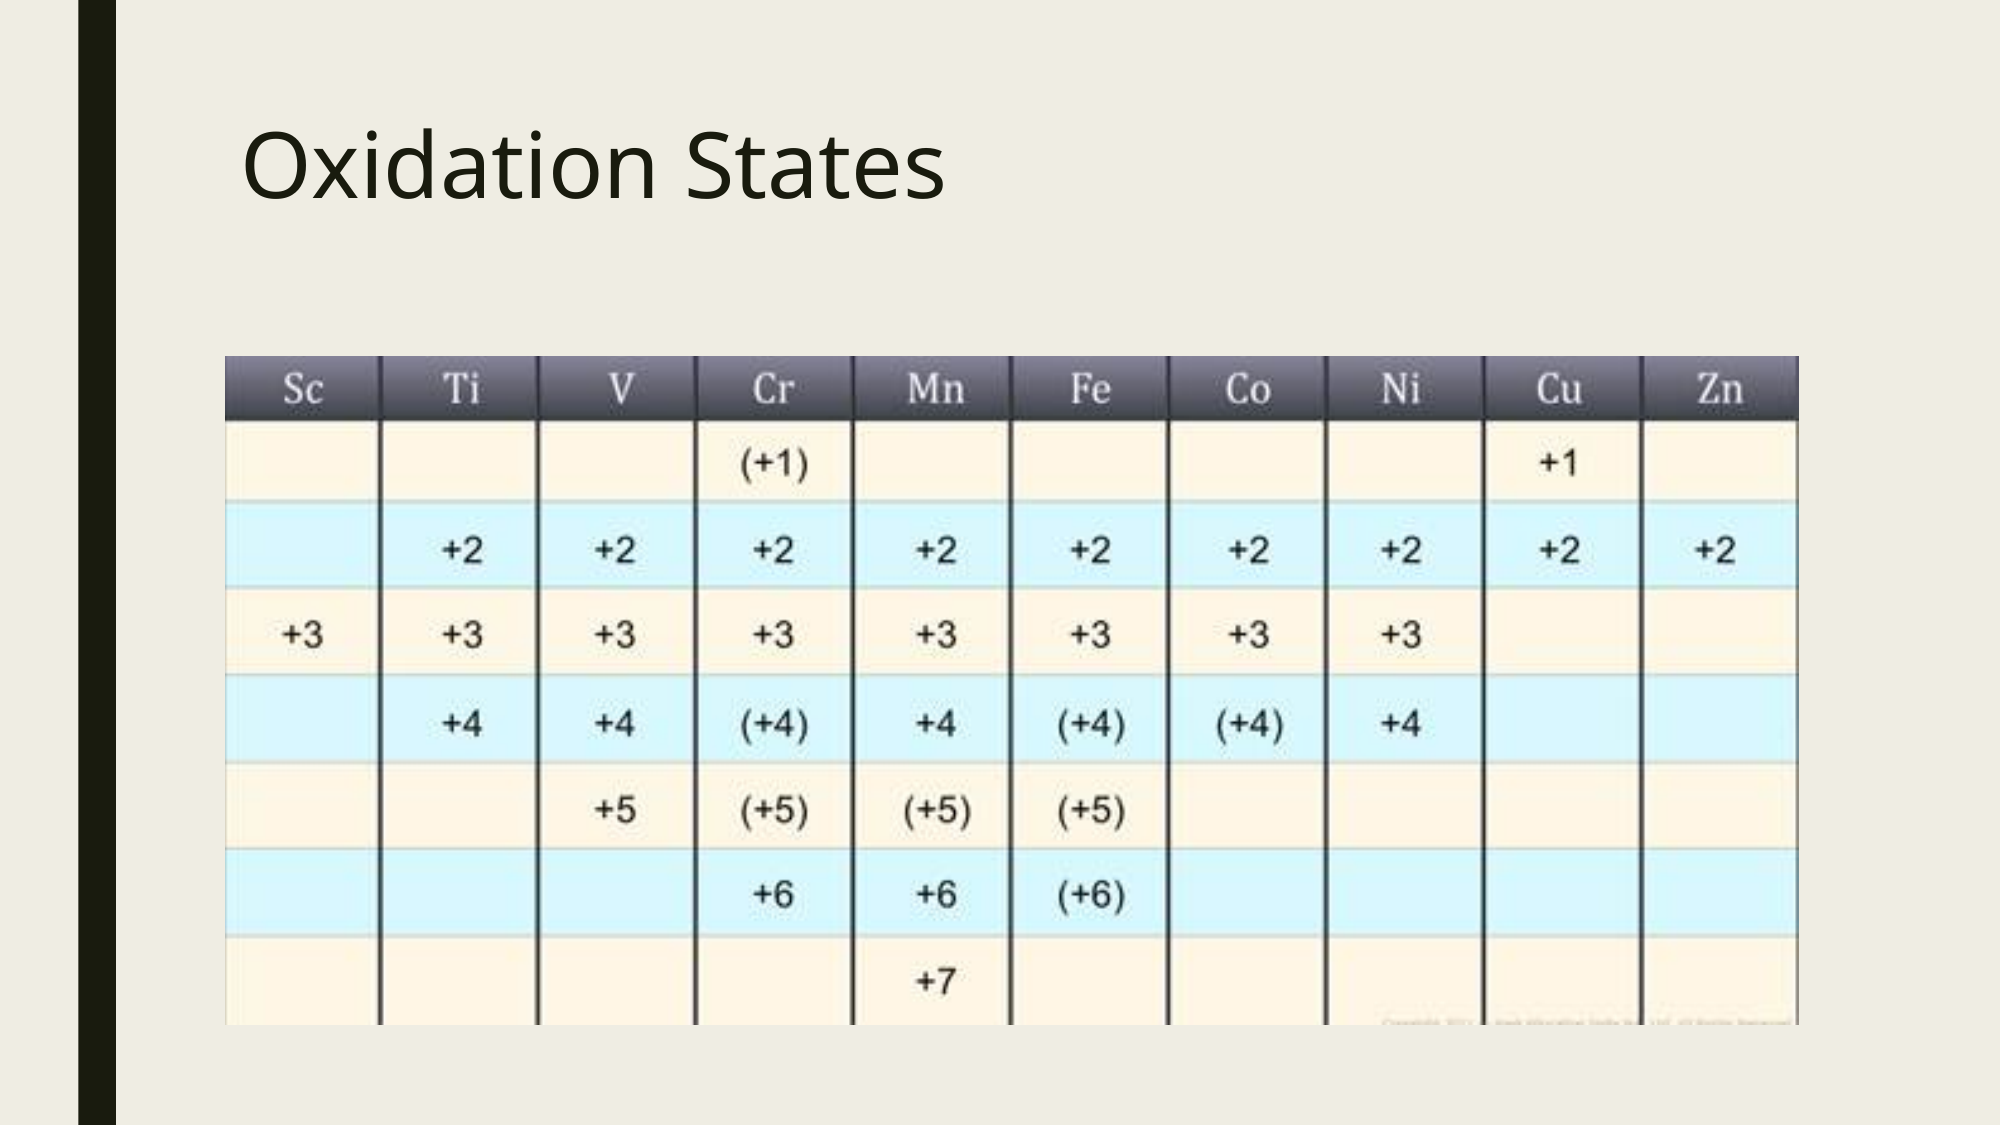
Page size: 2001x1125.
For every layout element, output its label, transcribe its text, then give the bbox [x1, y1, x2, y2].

title Oxidation States [225, 112, 1800, 357]
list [224, 356, 1799, 1025]
